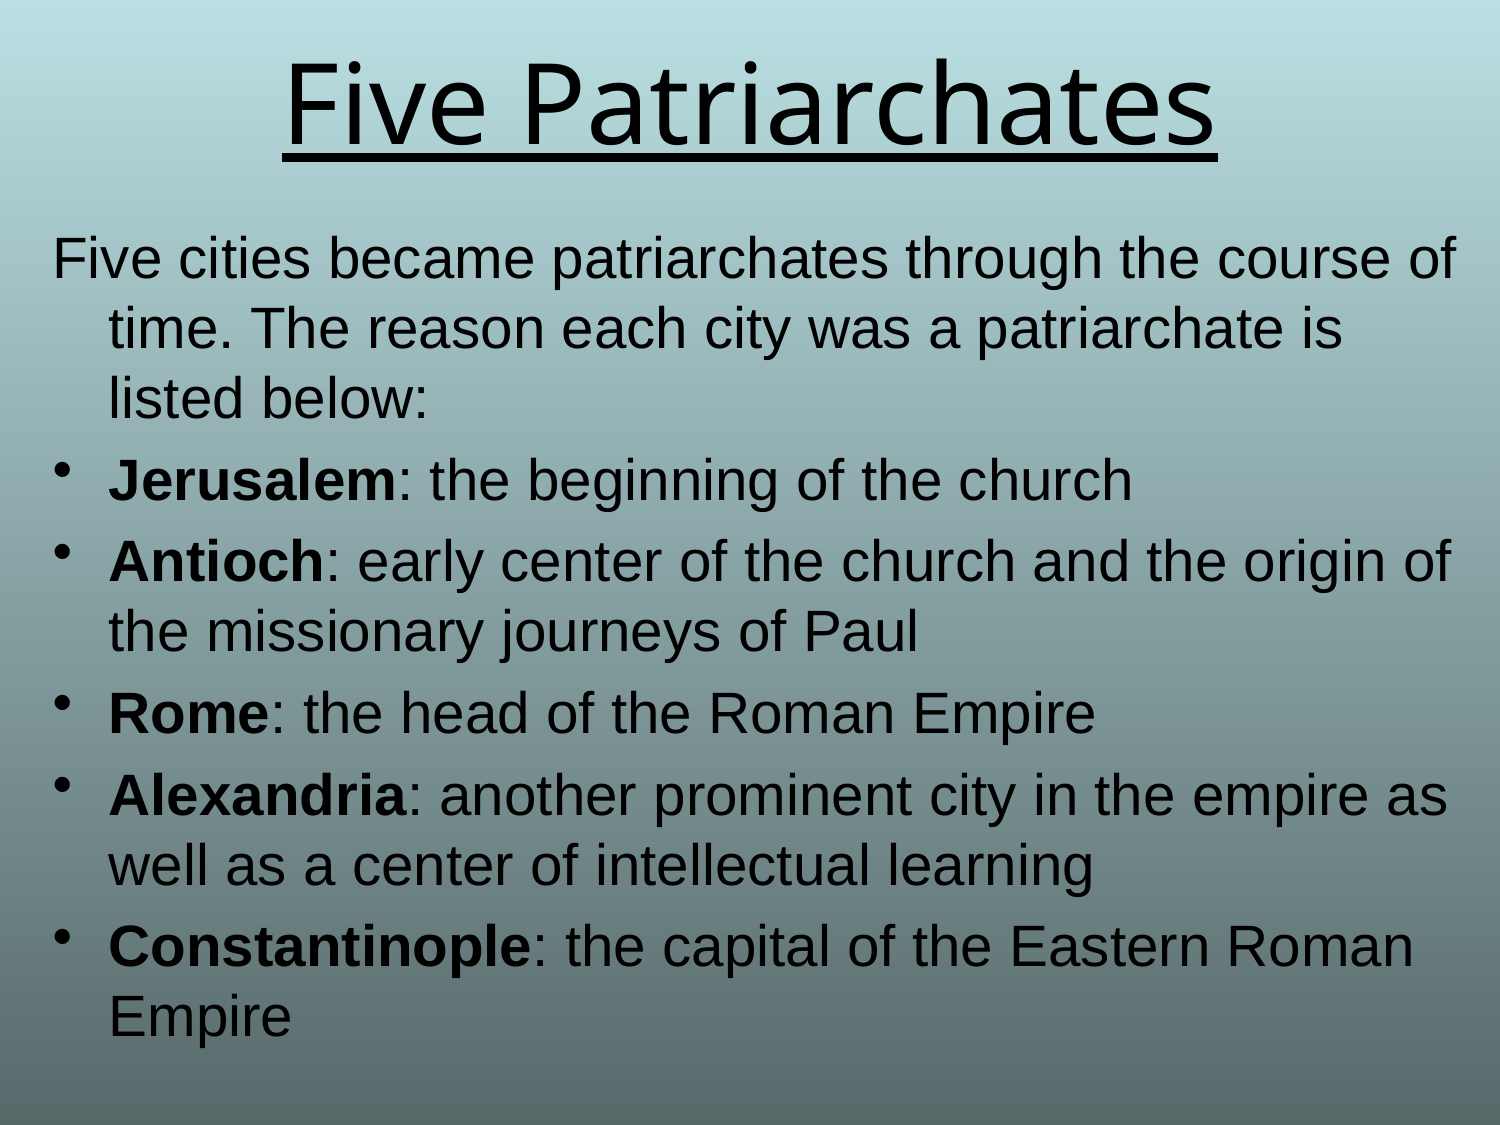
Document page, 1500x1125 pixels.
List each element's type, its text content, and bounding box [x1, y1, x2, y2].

list Five cities became patriarchates through the course of time. The reason each city was a patriarchate is listed below: Jerusalem: the beginning of the church Antioch: early center of the church and the origin of the missionary journeys of Paul Rome: the head of the Roman Empire Alexandria: another prominent city in the empire as well as a center of intellectual learning Constantinople: the capital of the Eastern Roman Empire [37, 212, 1476, 1051]
title Five Patriarchates [74, 0, 1426, 201]
